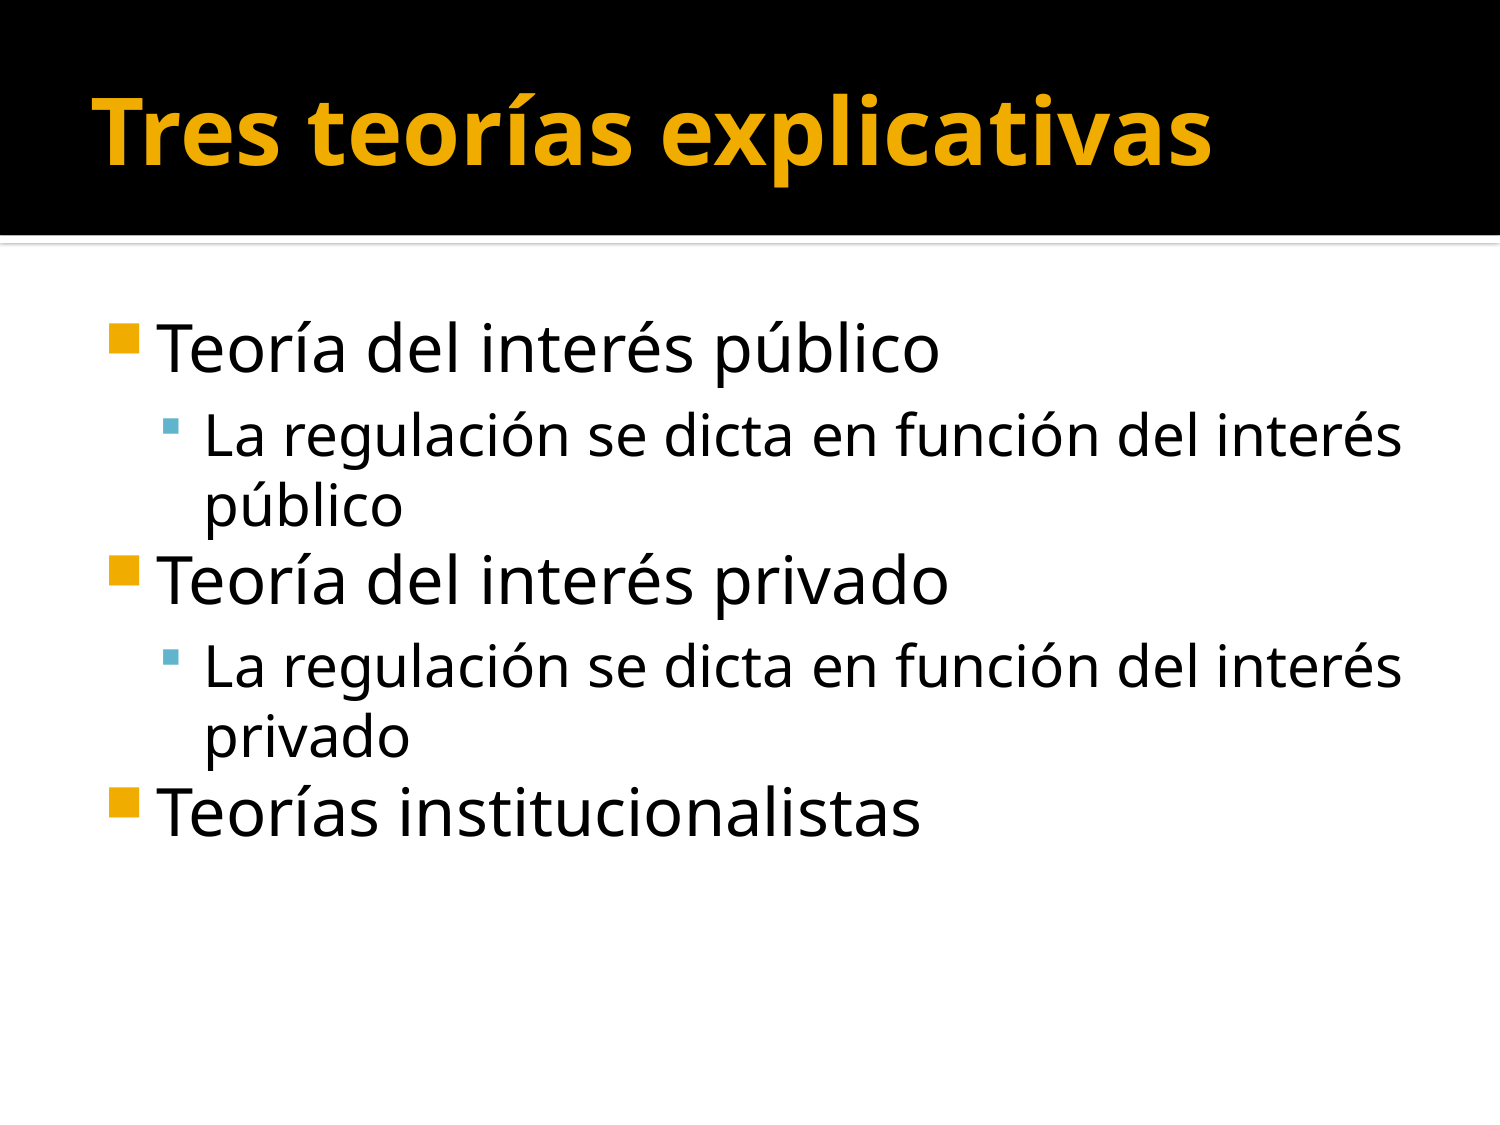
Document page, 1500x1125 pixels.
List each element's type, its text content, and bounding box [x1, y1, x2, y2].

title Tres teorías explicativas [75, 25, 1425, 231]
list Teoría del interés público La regulación se dicta en función del interés público Teoría del interés privado La regulación se dicta en función del interés privado Teorías institucionalistas [75, 291, 1425, 1050]
